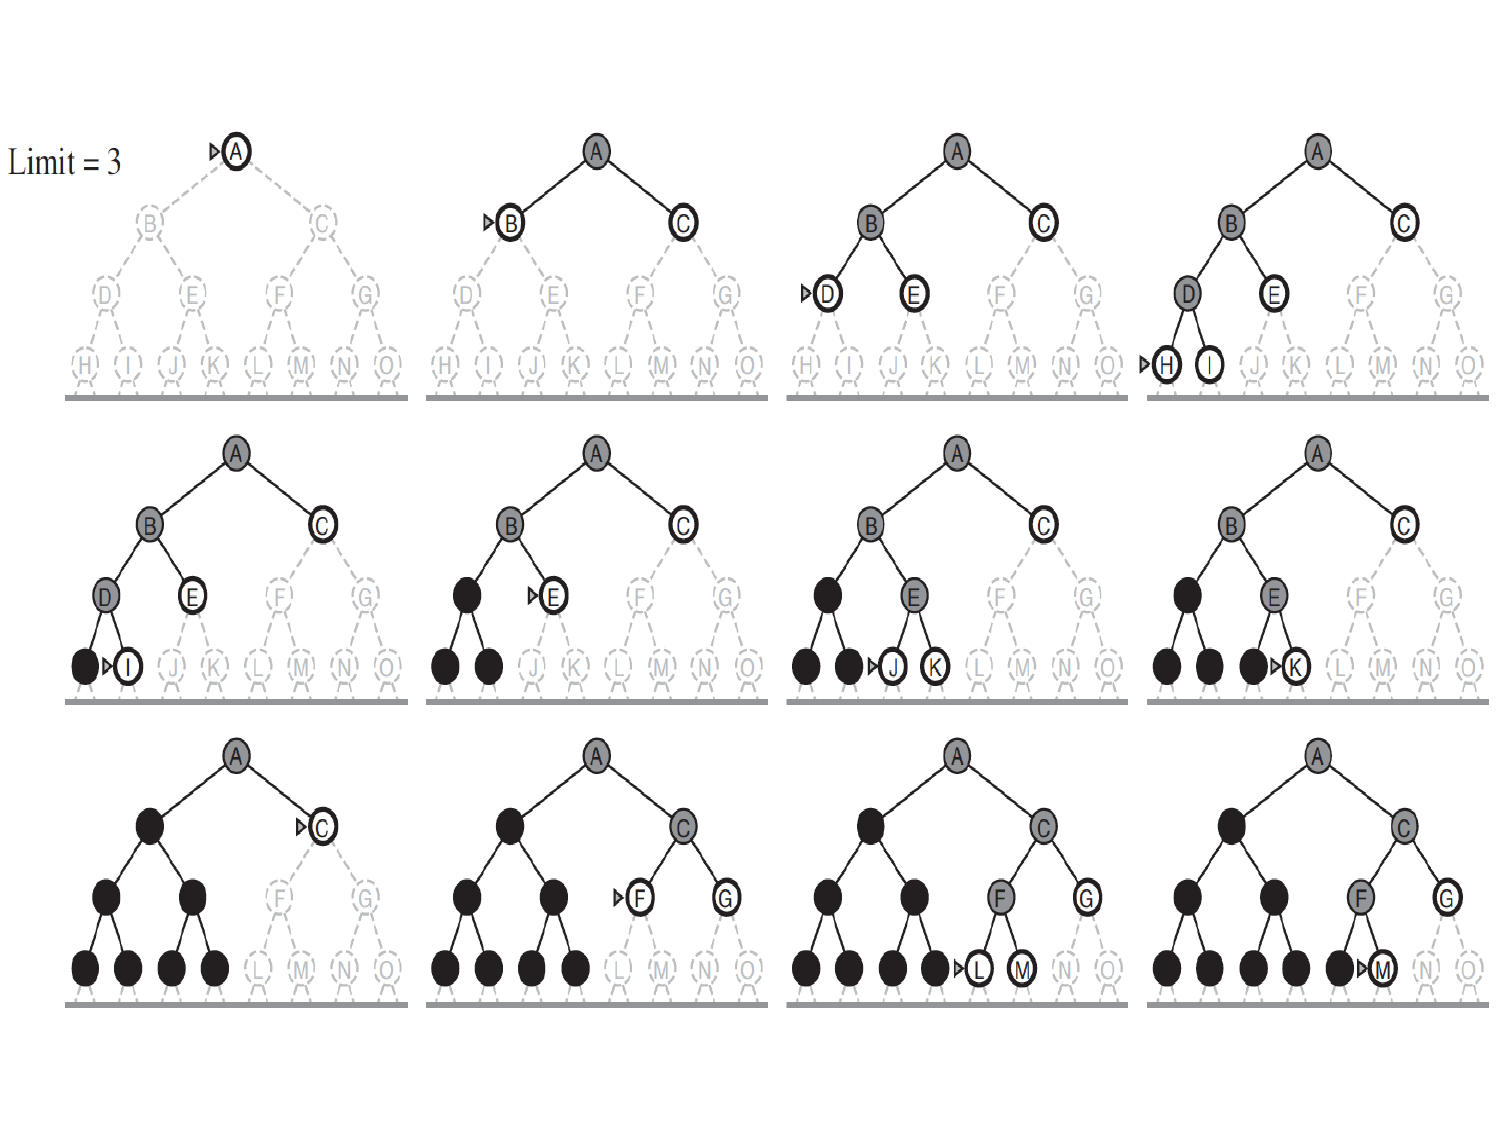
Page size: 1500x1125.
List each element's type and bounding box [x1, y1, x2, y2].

picture [0, 95, 1500, 1018]
